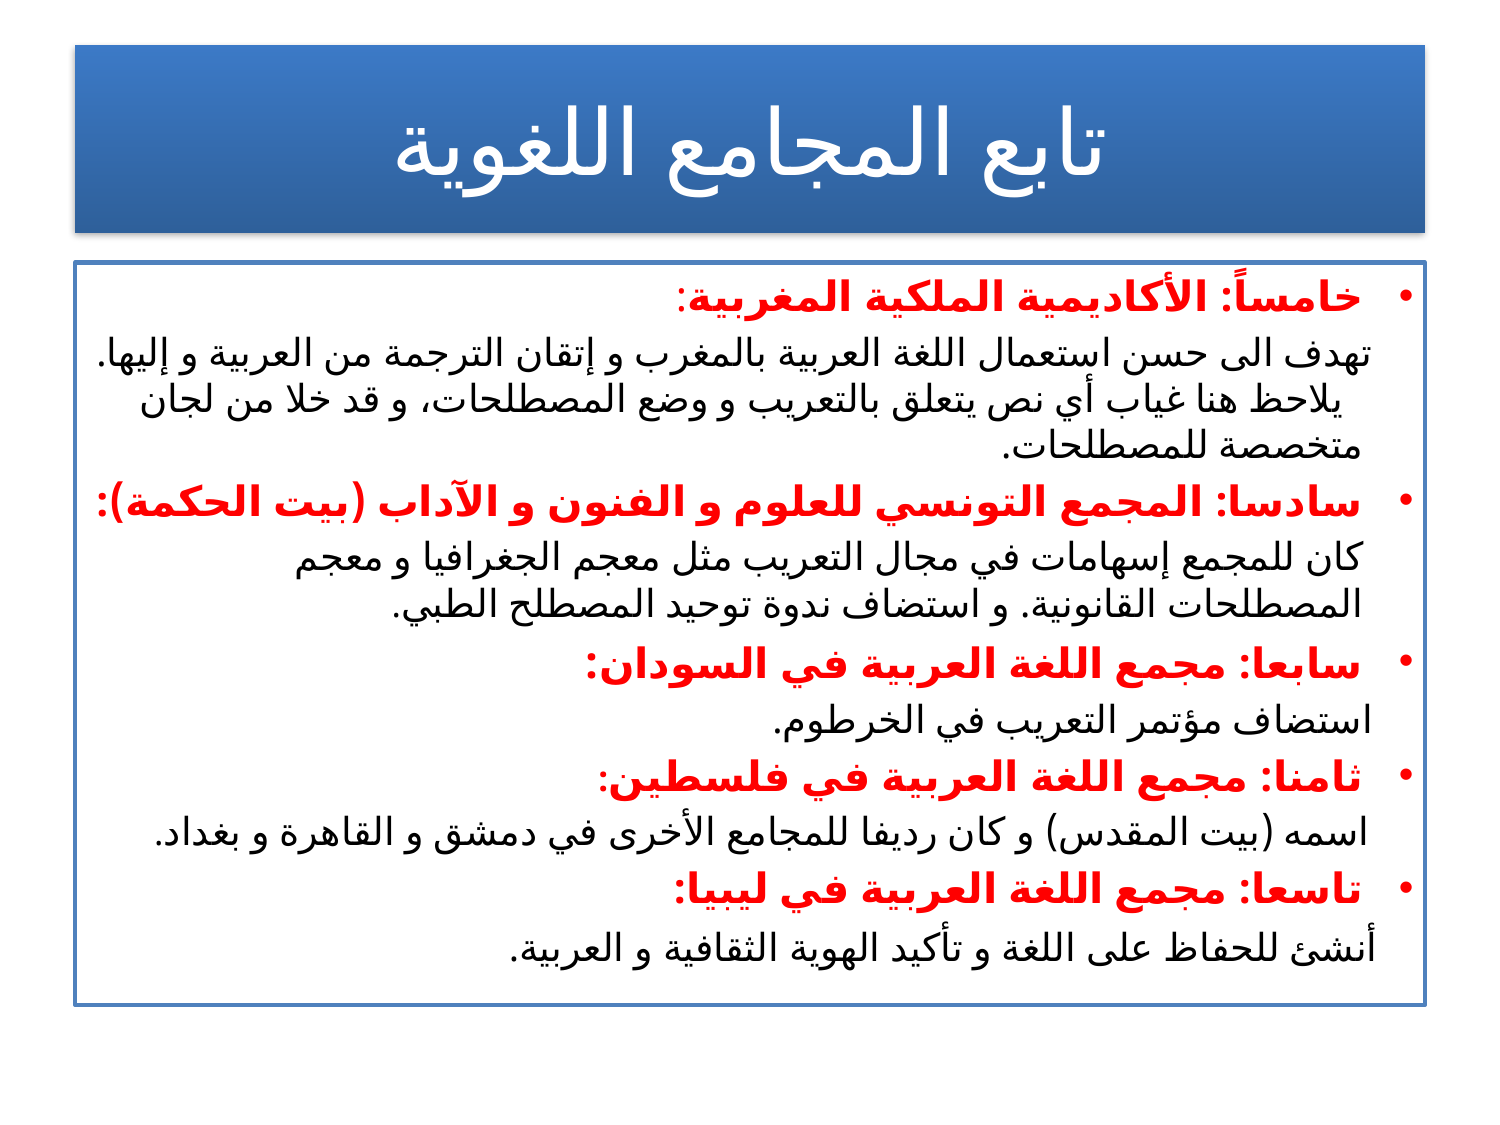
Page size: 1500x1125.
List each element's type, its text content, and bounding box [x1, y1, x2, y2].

title تابع المجامع اللغوية [75, 45, 1425, 233]
list خامساً: الأكاديمية الملكية المغربية: تهدف الى حسن استعمال اللغة العربية بالمغرب و إتقان الترجمة من العربية و إليها. يلاحظ هنا غياب أي نص يتعلق بالتعريب و وضع المصطلحات، و قد خلا من لجان متخصصة للمصطلحات. سادسا: المجمع التونسي للعلوم و الفنون و الآداب (بيت الحكمة): كان للمجمع إسهامات في مجال التعريب مثل معجم الجغرافيا و معجم المصطلحات القانونية. و استضاف ندوة توحيد المصطلح الطبي. سابعا: مجمع اللغة العربية في السودان: استضاف مؤتمر التعريب في الخرطوم. ثامنا: مجمع اللغة العربية في فلسطين: اسمه (بيت المقدس) و كان رديفا للمجامع الأخرى في دمشق و القاهرة و بغداد. تاسعا: مجمع اللغة العربية في ليبيا: أنشئ للحفاظ على اللغة و تأكيد الهوية الثقافية و العربية. [73, 260, 1427, 1007]
